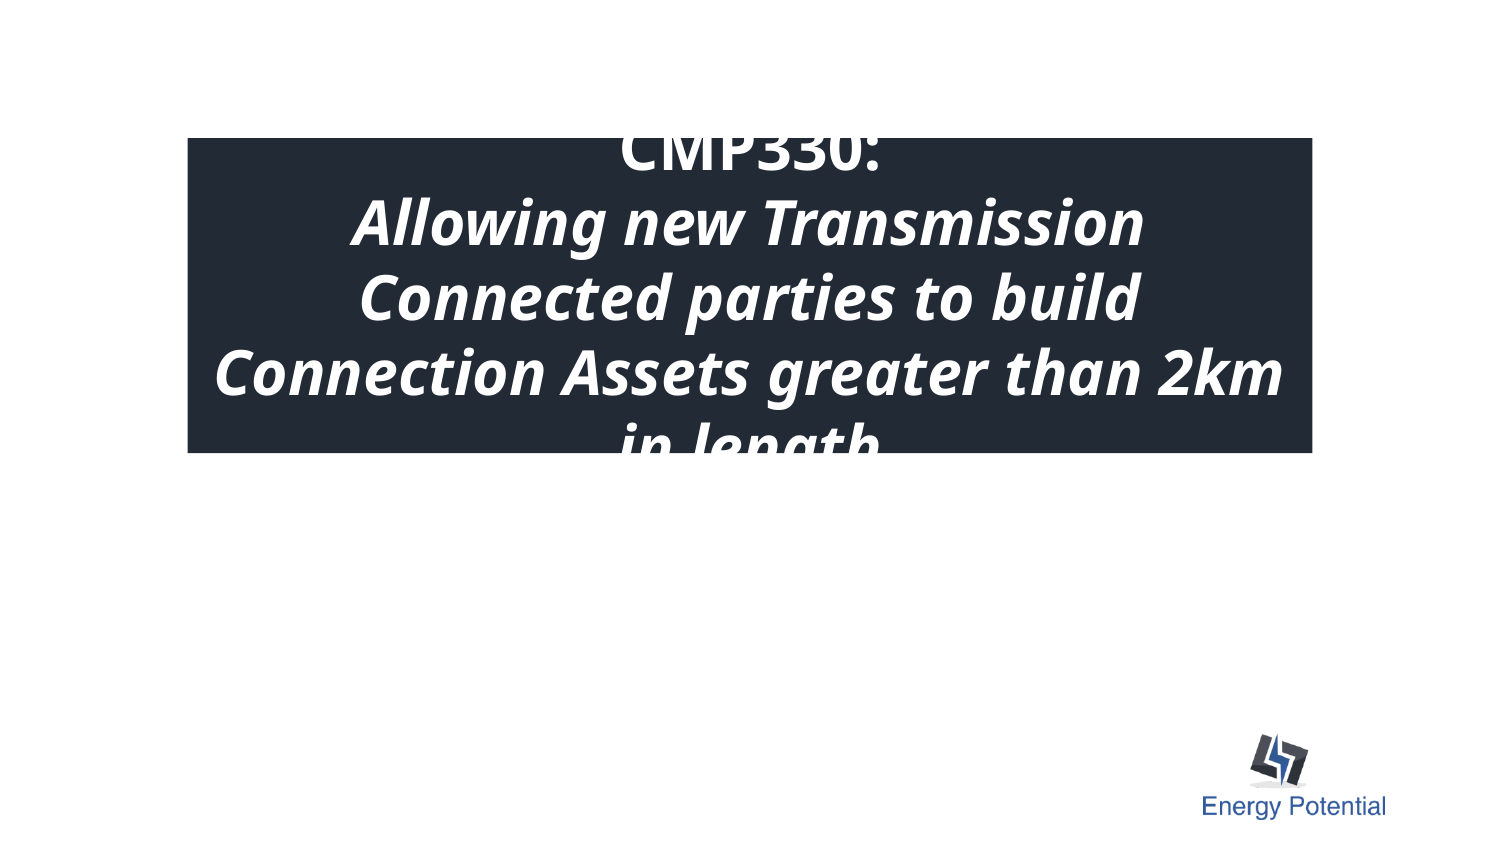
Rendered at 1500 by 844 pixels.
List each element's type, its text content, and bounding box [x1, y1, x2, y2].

picture [1203, 733, 1385, 820]
title CMP330: Allowing new Transmission Connected parties to build Connection Assets greater than 2km in length [187, 138, 1313, 454]
